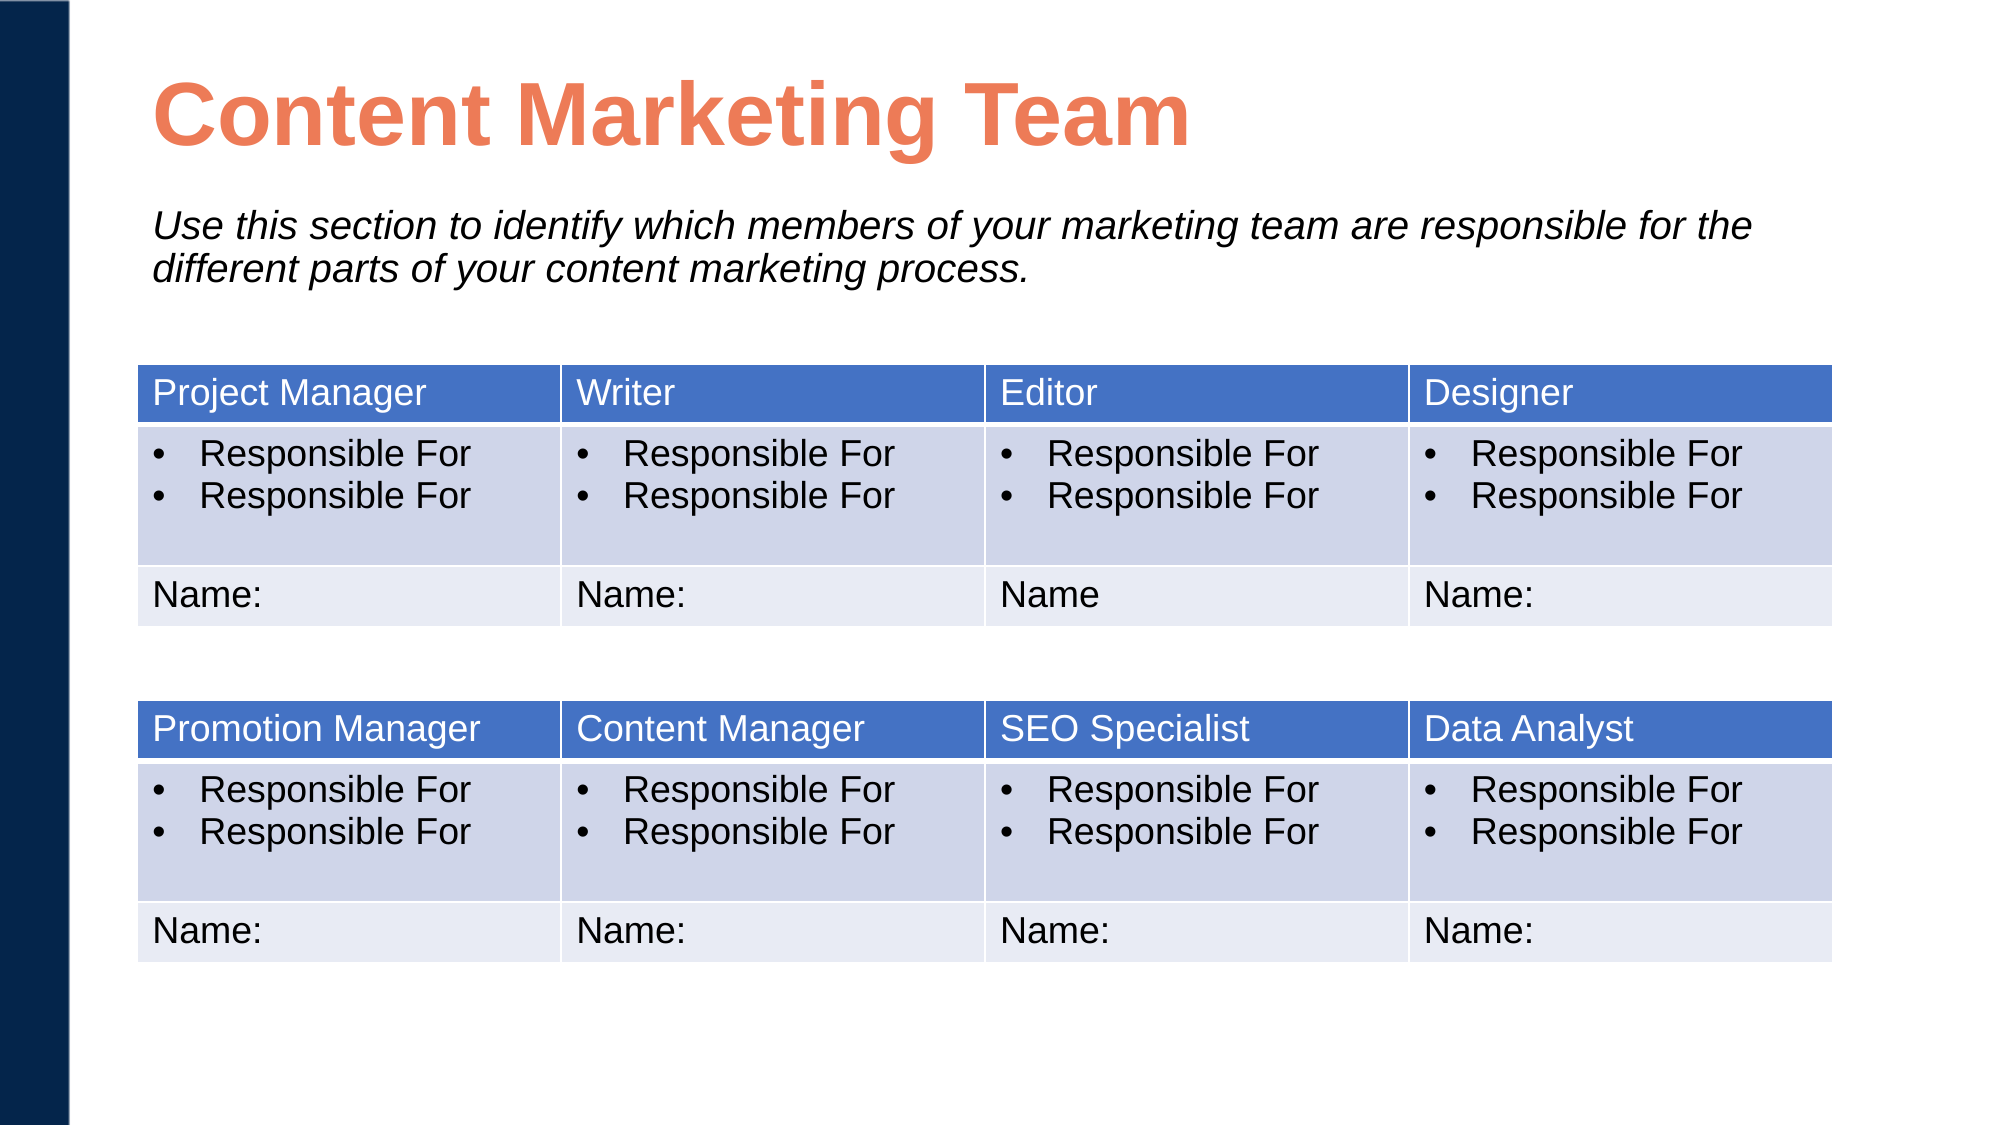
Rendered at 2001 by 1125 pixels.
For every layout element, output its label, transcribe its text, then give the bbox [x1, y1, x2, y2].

table_cell Name: [1410, 903, 1832, 962]
table_cell Responsible For Responsible For [562, 764, 984, 901]
table_cell Name: [562, 903, 984, 962]
table_cell Name: [562, 567, 984, 626]
table_header Project Manager [138, 365, 560, 422]
table_cell Name: [138, 567, 560, 626]
title Content Marketing Team Use this section to identify which members of your marketing team are responsible for the different parts of your content marketing process. [137, 59, 1863, 300]
table_cell Name [986, 567, 1408, 626]
table_cell Responsible For Responsible For [1410, 764, 1832, 901]
table_header Writer [562, 365, 984, 422]
picture [0, 0, 2001, 1125]
table_header Data Analyst [1410, 701, 1832, 758]
table_header Editor [986, 365, 1408, 422]
table_cell Responsible For Responsible For [1410, 427, 1832, 565]
table_cell Responsible For Responsible For [562, 427, 984, 565]
table_cell Responsible For Responsible For [138, 427, 560, 565]
table_header Designer [1410, 365, 1832, 422]
table_cell Responsible For Responsible For [138, 764, 560, 901]
table_cell Responsible For Responsible For [986, 764, 1408, 901]
table_header Content Manager [562, 701, 984, 758]
table_header Promotion Manager [138, 701, 560, 758]
table_cell Name: [986, 903, 1408, 962]
table_cell Name: [1410, 567, 1832, 626]
table_cell Responsible For Responsible For [986, 427, 1408, 565]
table_cell Name: [138, 903, 560, 962]
table_header SEO Specialist [986, 701, 1408, 758]
